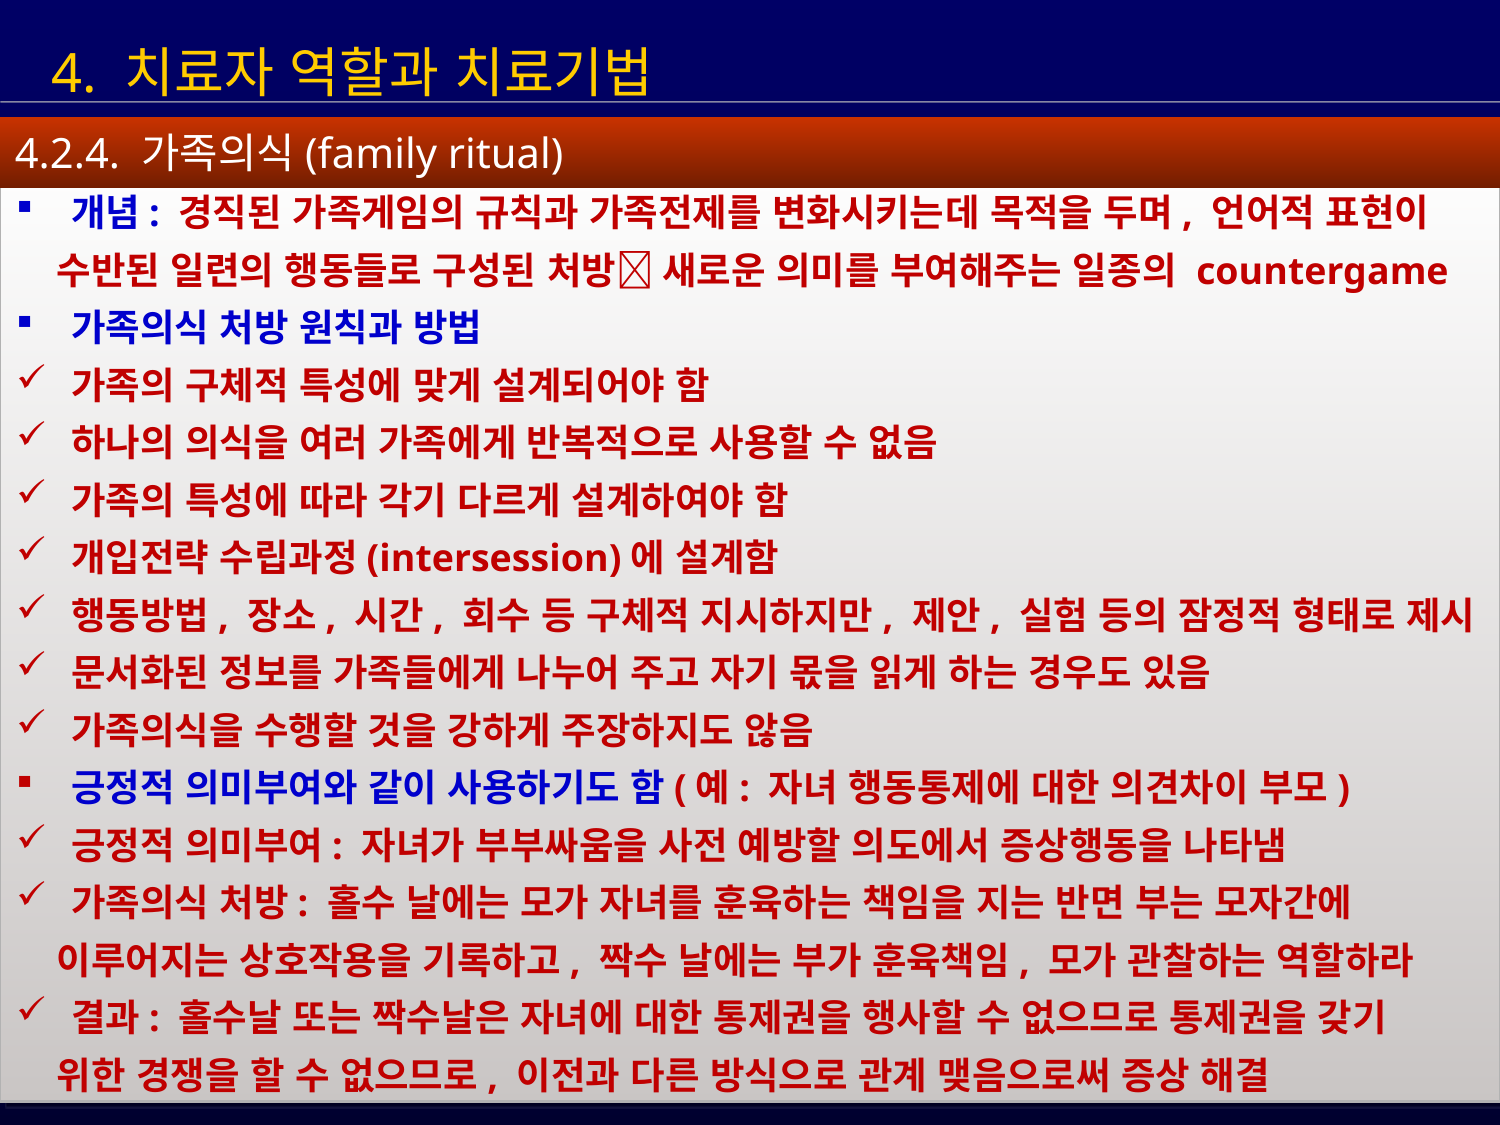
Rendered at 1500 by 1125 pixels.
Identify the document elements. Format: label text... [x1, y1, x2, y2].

text_box 4. 치료자 역할과 치료기법 [36, 30, 670, 101]
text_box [0, 116, 1500, 1102]
text_box 4. 치료자 역할과 치료기법 [36, 102, 670, 111]
